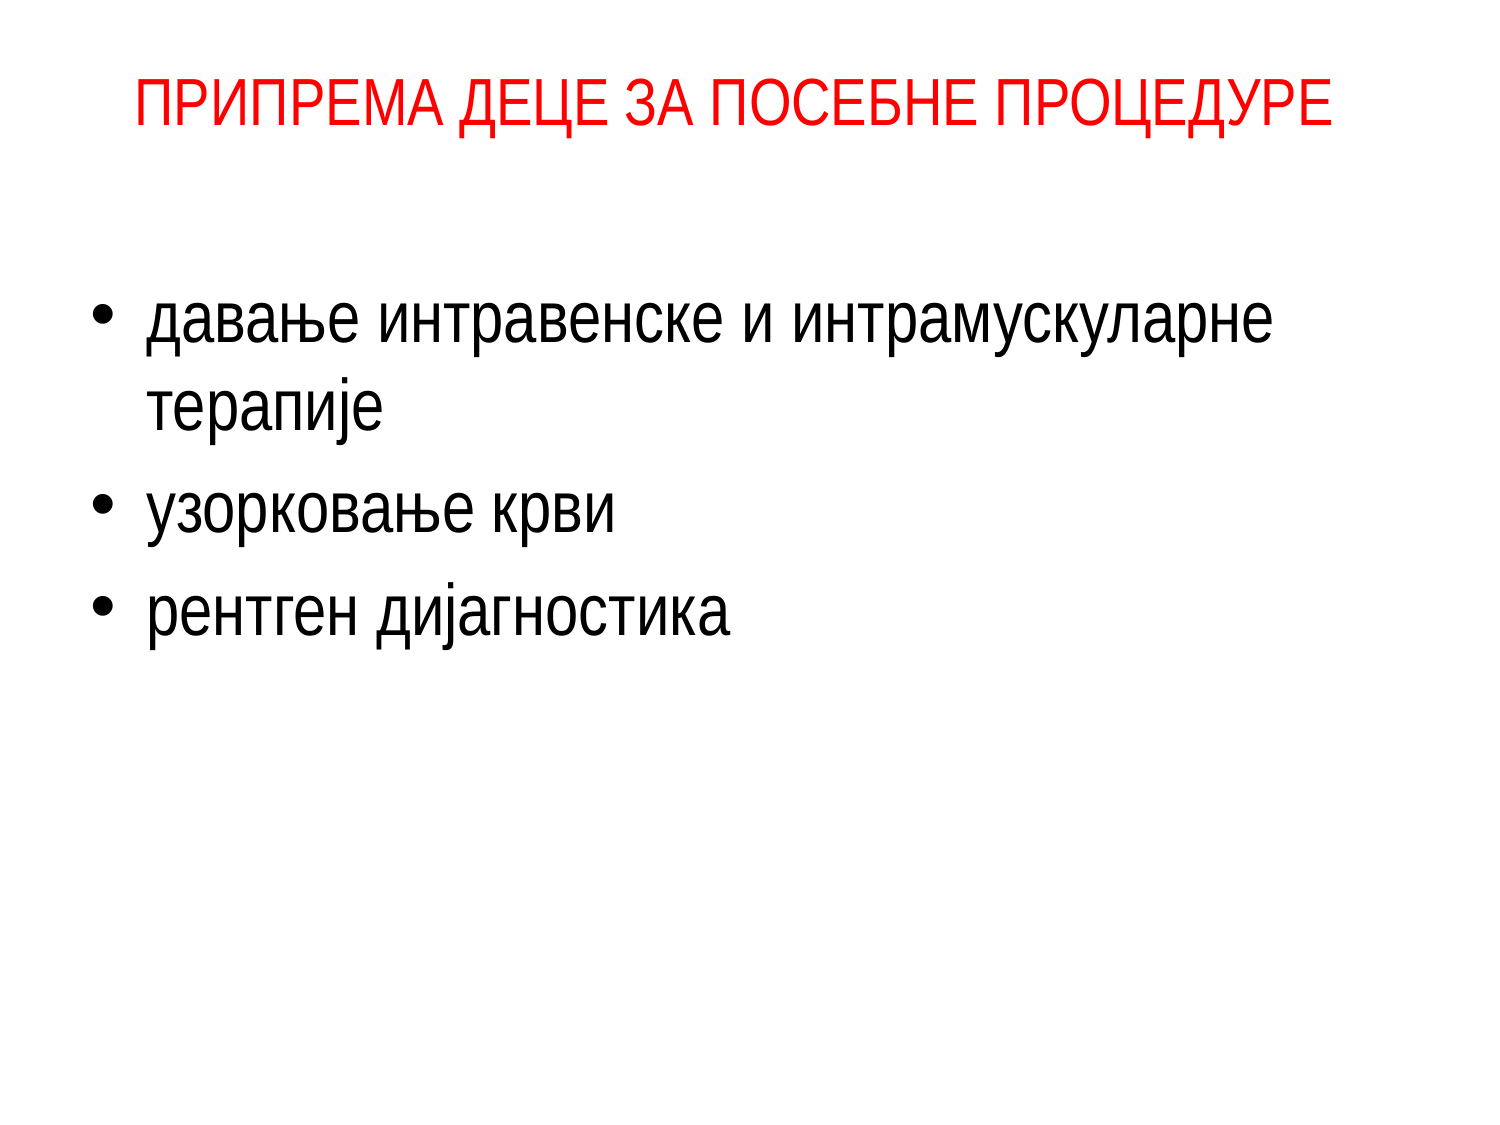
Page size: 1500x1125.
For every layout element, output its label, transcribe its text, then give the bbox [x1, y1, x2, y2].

title ПРИПРЕМА ДЕЦЕ ЗА ПОСЕБНЕ ПРОЦЕДУРЕ [75, 45, 1425, 233]
list давање интравенске и интрамускуларне терапије узорковање крви рентген дијагностика [75, 262, 1425, 1047]
